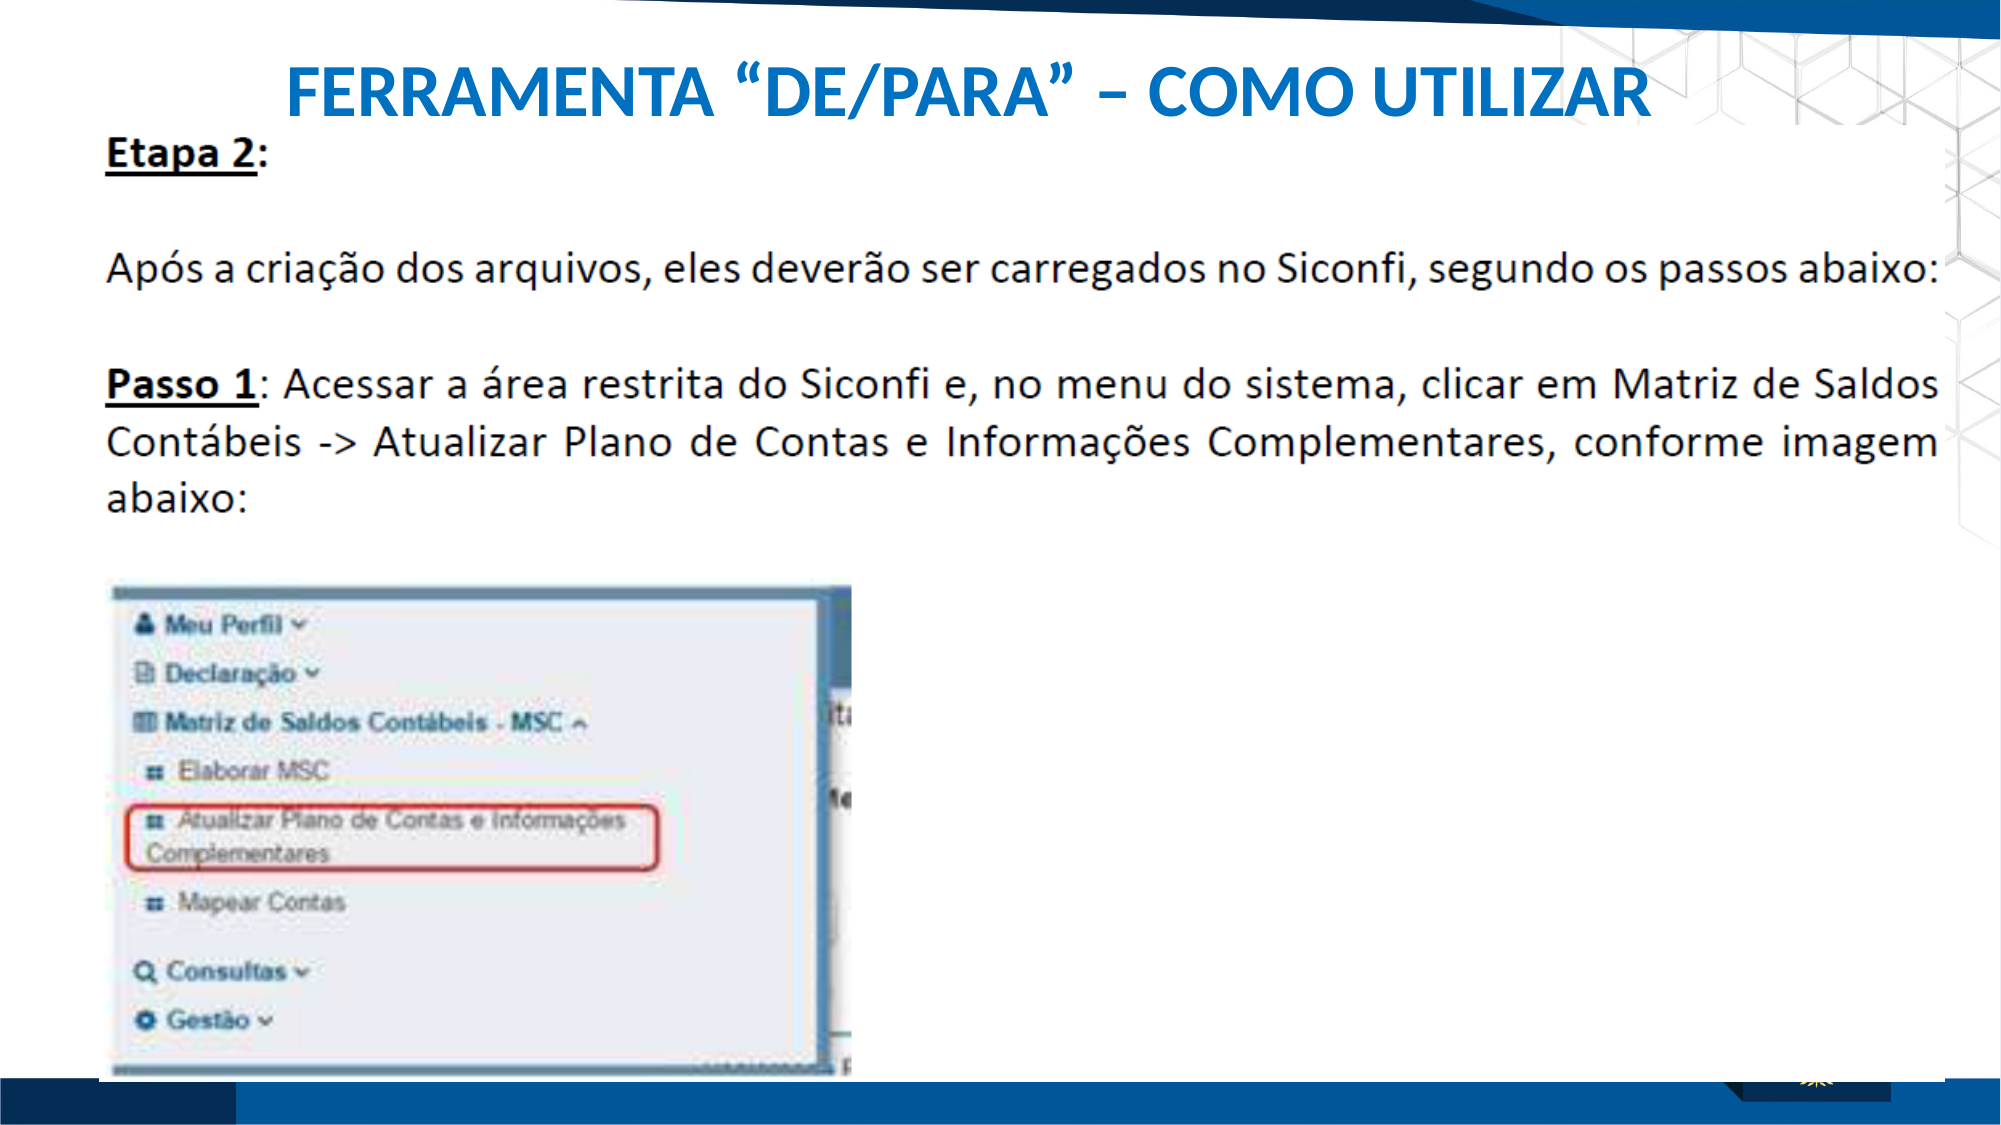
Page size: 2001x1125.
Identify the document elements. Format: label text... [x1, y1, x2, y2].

text_box [14, 48, 183, 185]
text_box FERRAMENTA “DE/PARA” – COMO UTILIZAR [183, 33, 1758, 125]
text_box [1758, 48, 1926, 125]
picture [0, 0, 2001, 1125]
